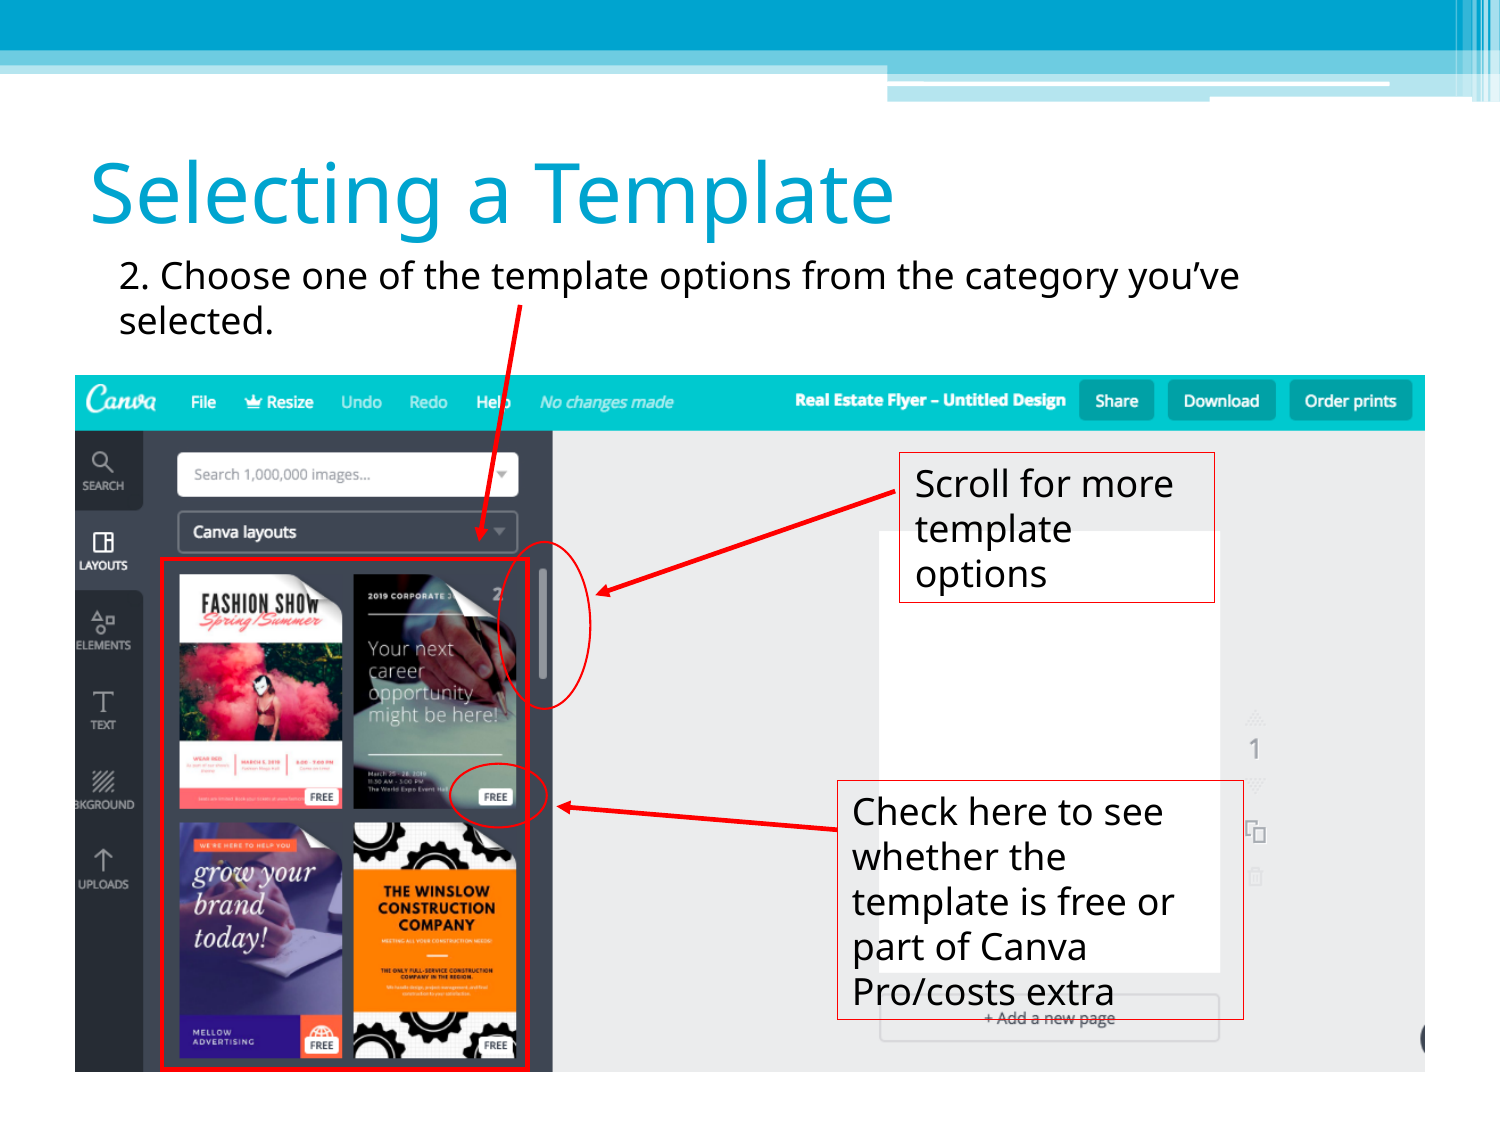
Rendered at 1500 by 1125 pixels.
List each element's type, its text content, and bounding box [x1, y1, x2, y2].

text_box 2. Choose one of the template options from the category you’ve selected. [104, 244, 1367, 350]
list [74, 375, 1425, 1072]
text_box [478, 304, 521, 542]
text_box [595, 491, 896, 596]
title Selecting a Template [75, 102, 1425, 278]
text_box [556, 806, 838, 830]
